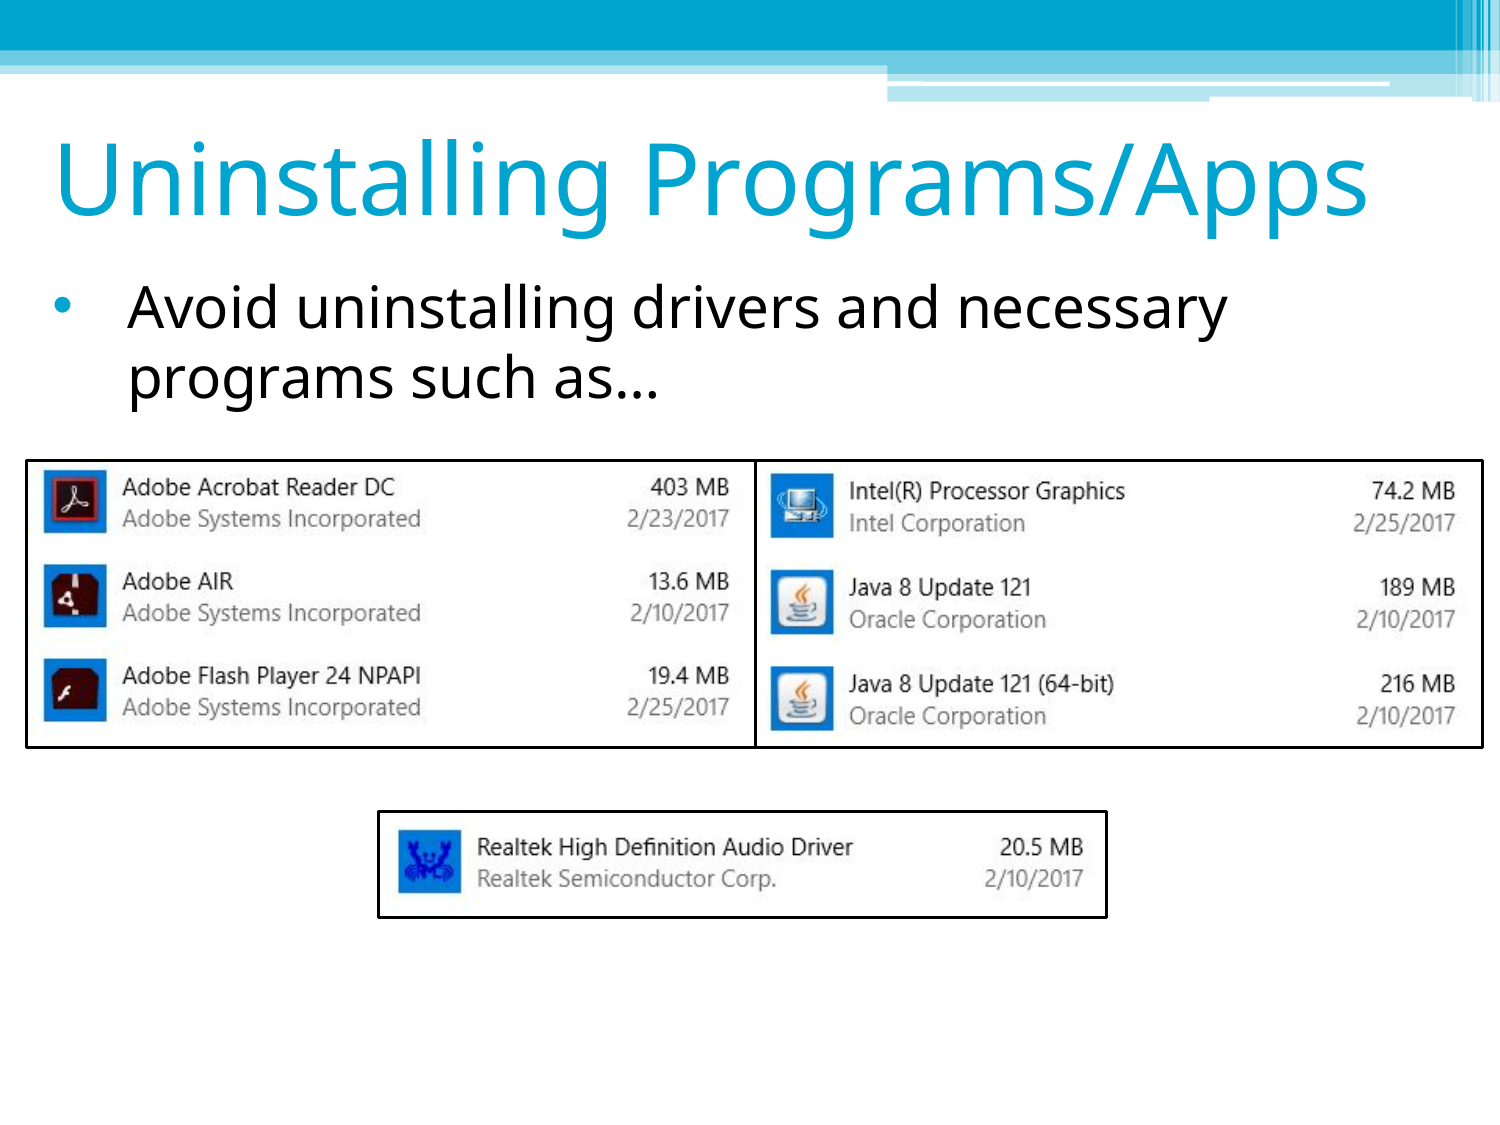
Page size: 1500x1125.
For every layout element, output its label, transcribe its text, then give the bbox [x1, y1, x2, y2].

title Uninstalling Programs/Apps [37, 87, 1500, 263]
text_box Avoid uninstalling drivers and necessary programs such as… [37, 262, 1471, 418]
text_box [27, 461, 1481, 747]
picture [380, 813, 1106, 917]
